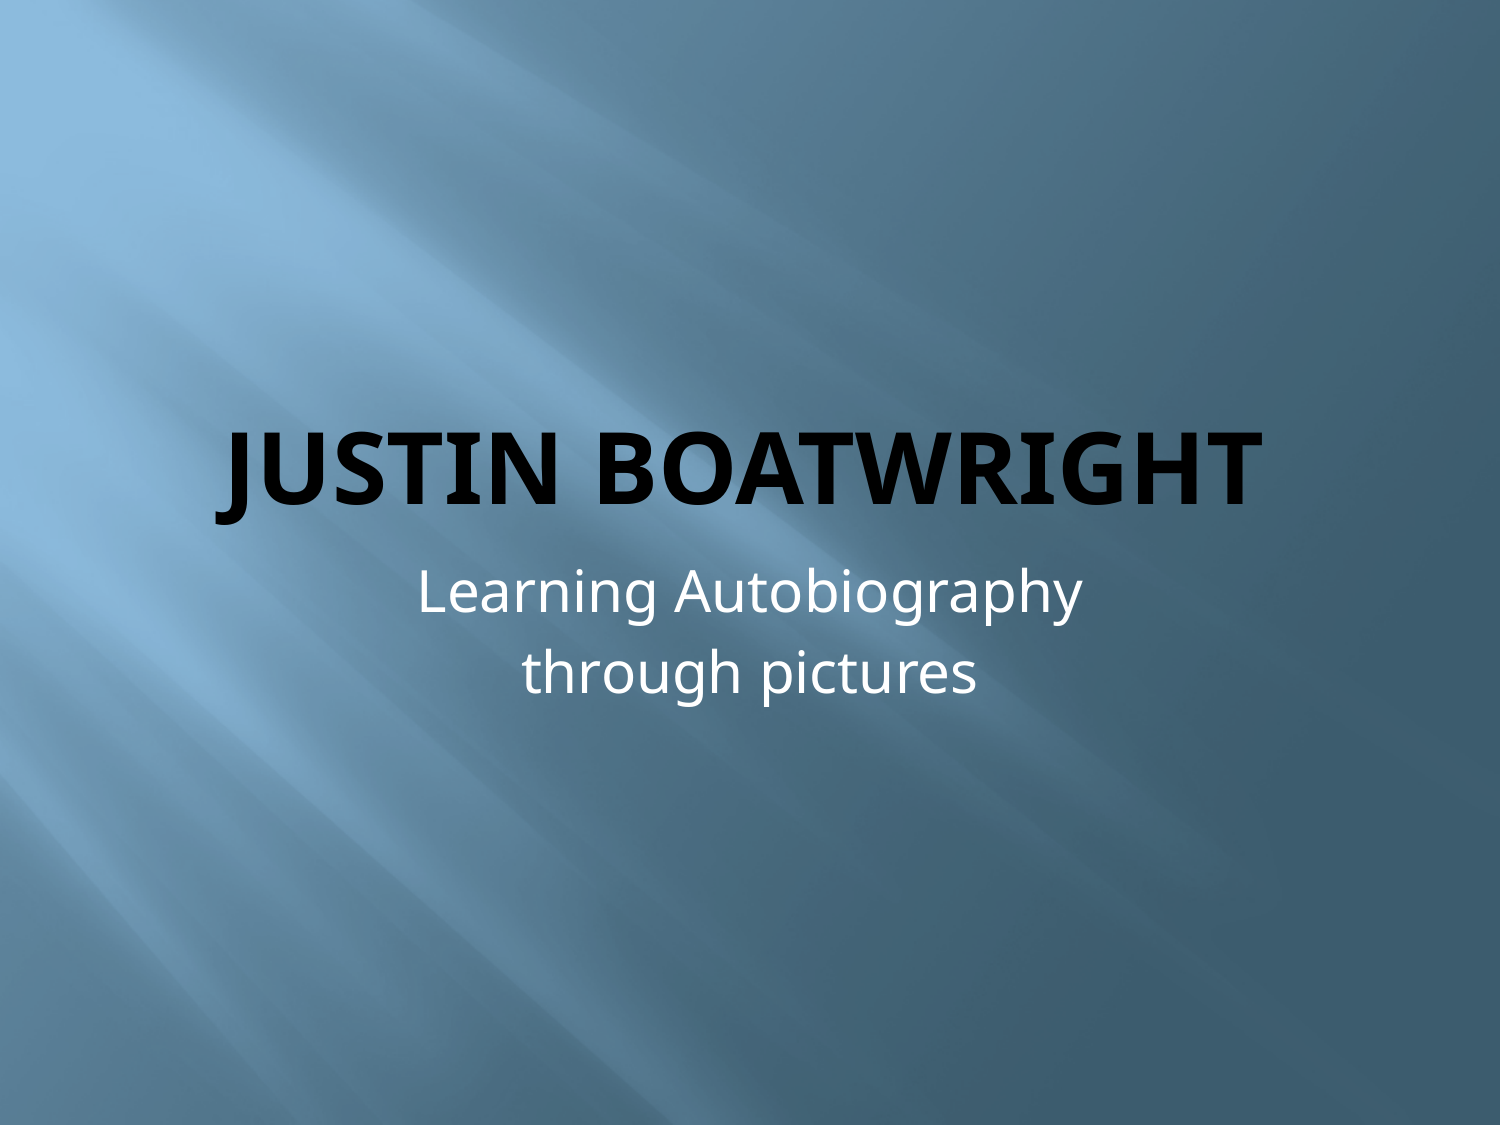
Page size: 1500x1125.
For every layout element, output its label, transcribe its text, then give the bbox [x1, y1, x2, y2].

title Justin Boatwright [69, 224, 1420, 525]
subtitle Learning Autobiography through pictures [225, 546, 1275, 834]
